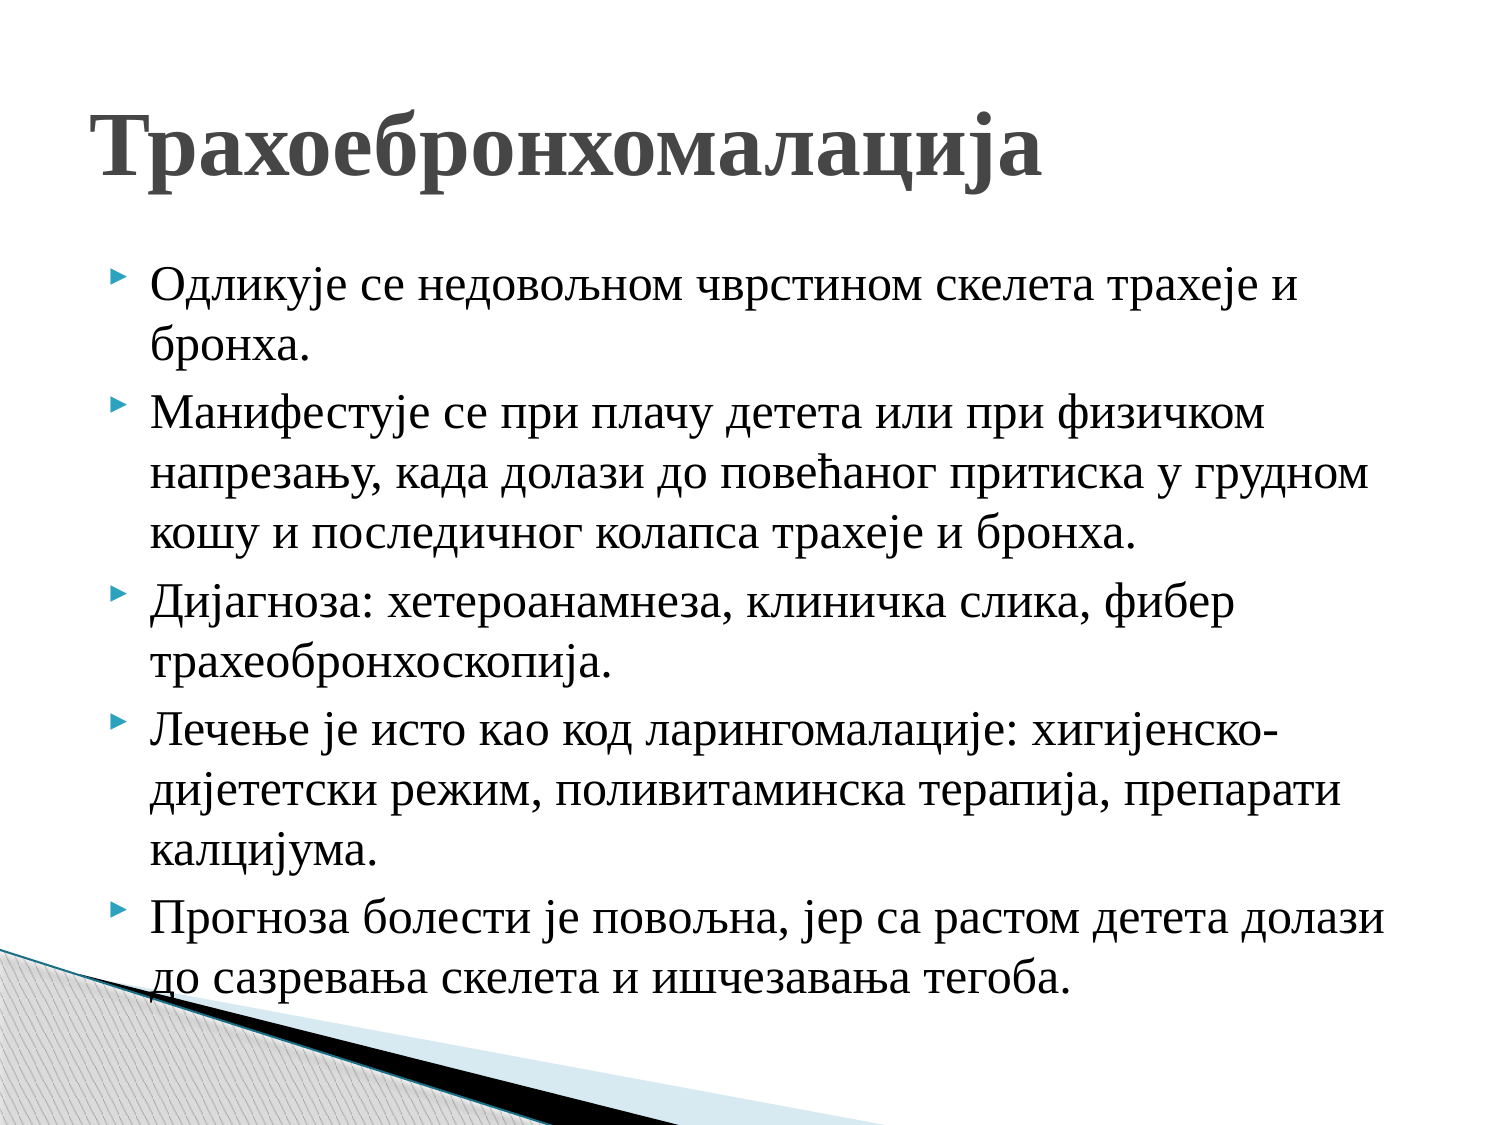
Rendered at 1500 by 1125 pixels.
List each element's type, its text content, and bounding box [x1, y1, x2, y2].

title Трахоебронхомалација [75, 45, 1425, 233]
list Одликује се недовољном чврстином скелета трахеје и бронха. Манифестује се при плачу детета или при физичком напрезању, када долази до повећаног притиска у грудном кошу и последичног колапса трахеје и бронха. Дијагноза: хетероанамнеза, клиничка слика, фибер трахеобронхоскопија. Лечење је исто као код ларингомалације: хигијенско-дијететски режим, поливитаминска терапија, препарати калцијума. Прогноза болести је повољна, јер са растом детета долази до сазревања скелета и ишчезавања тегоба. [75, 243, 1425, 1025]
